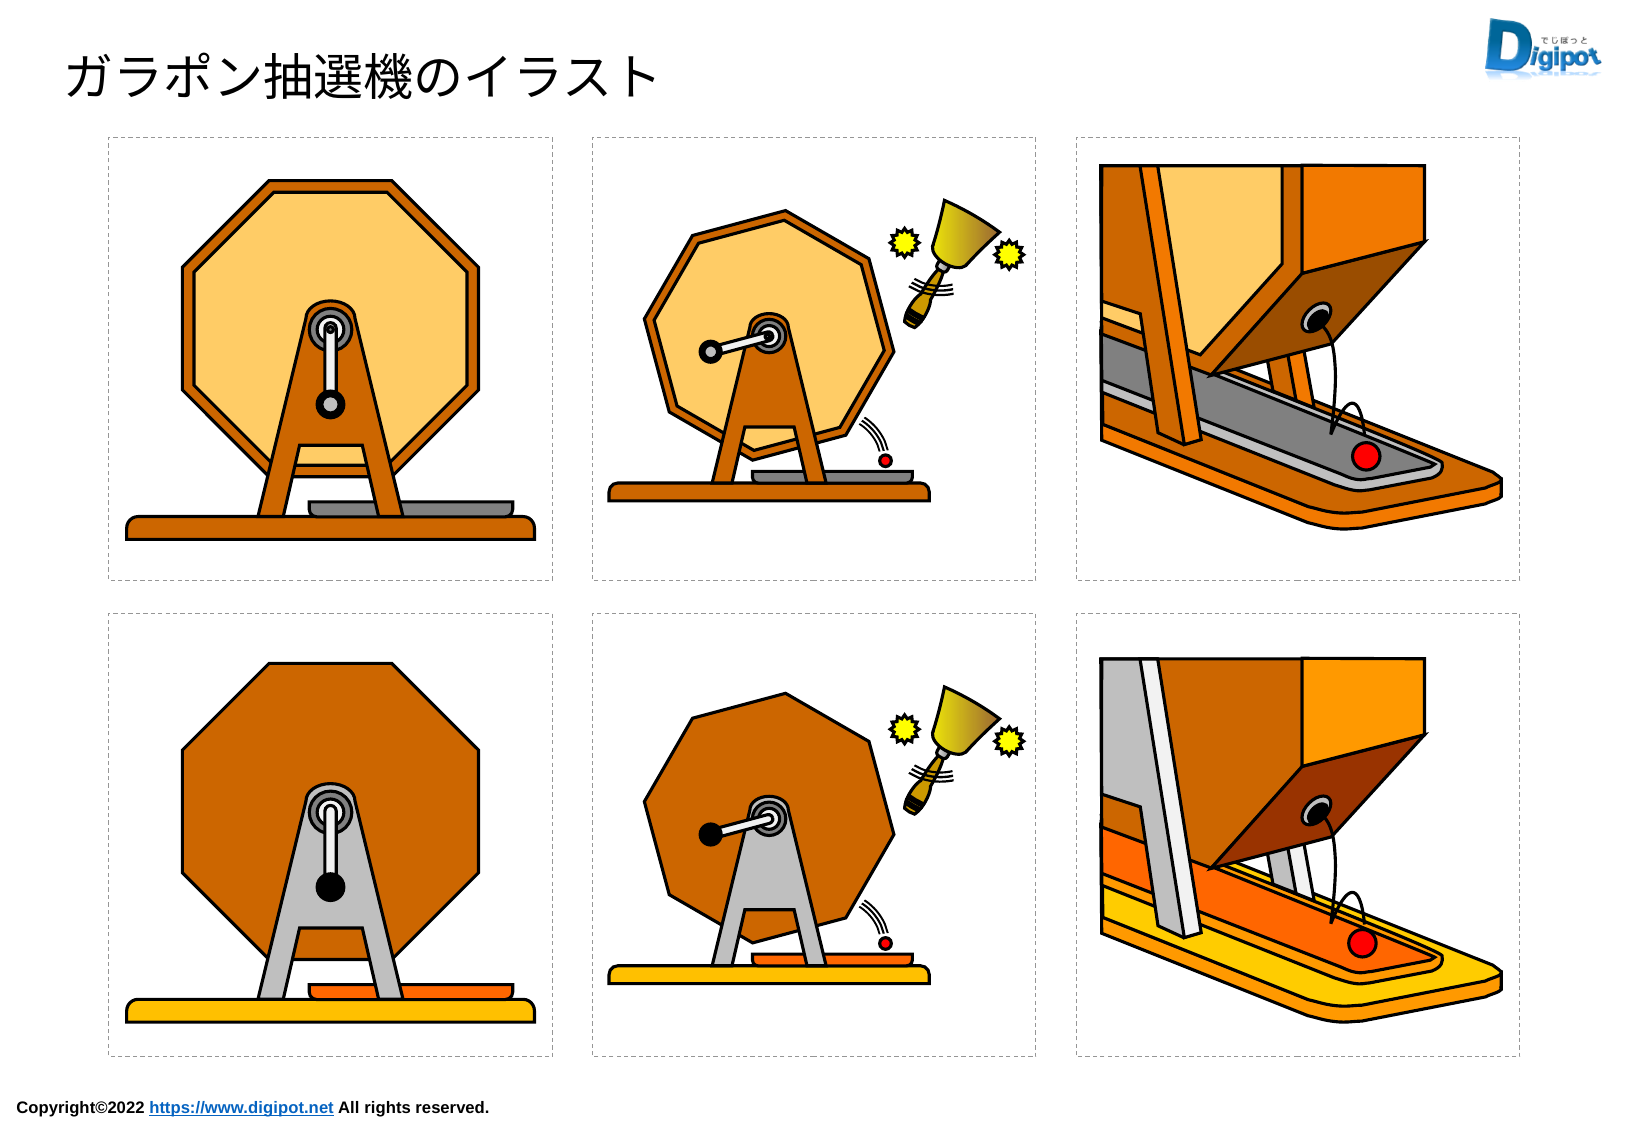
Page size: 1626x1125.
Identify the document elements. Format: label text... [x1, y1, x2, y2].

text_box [608, 206, 1024, 501]
picture [1485, 18, 1602, 82]
text_box ガラポン抽選機のイラスト [48, 38, 678, 113]
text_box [608, 692, 1024, 984]
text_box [1100, 658, 1502, 1023]
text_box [1100, 165, 1502, 530]
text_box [126, 180, 535, 540]
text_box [126, 663, 535, 1023]
